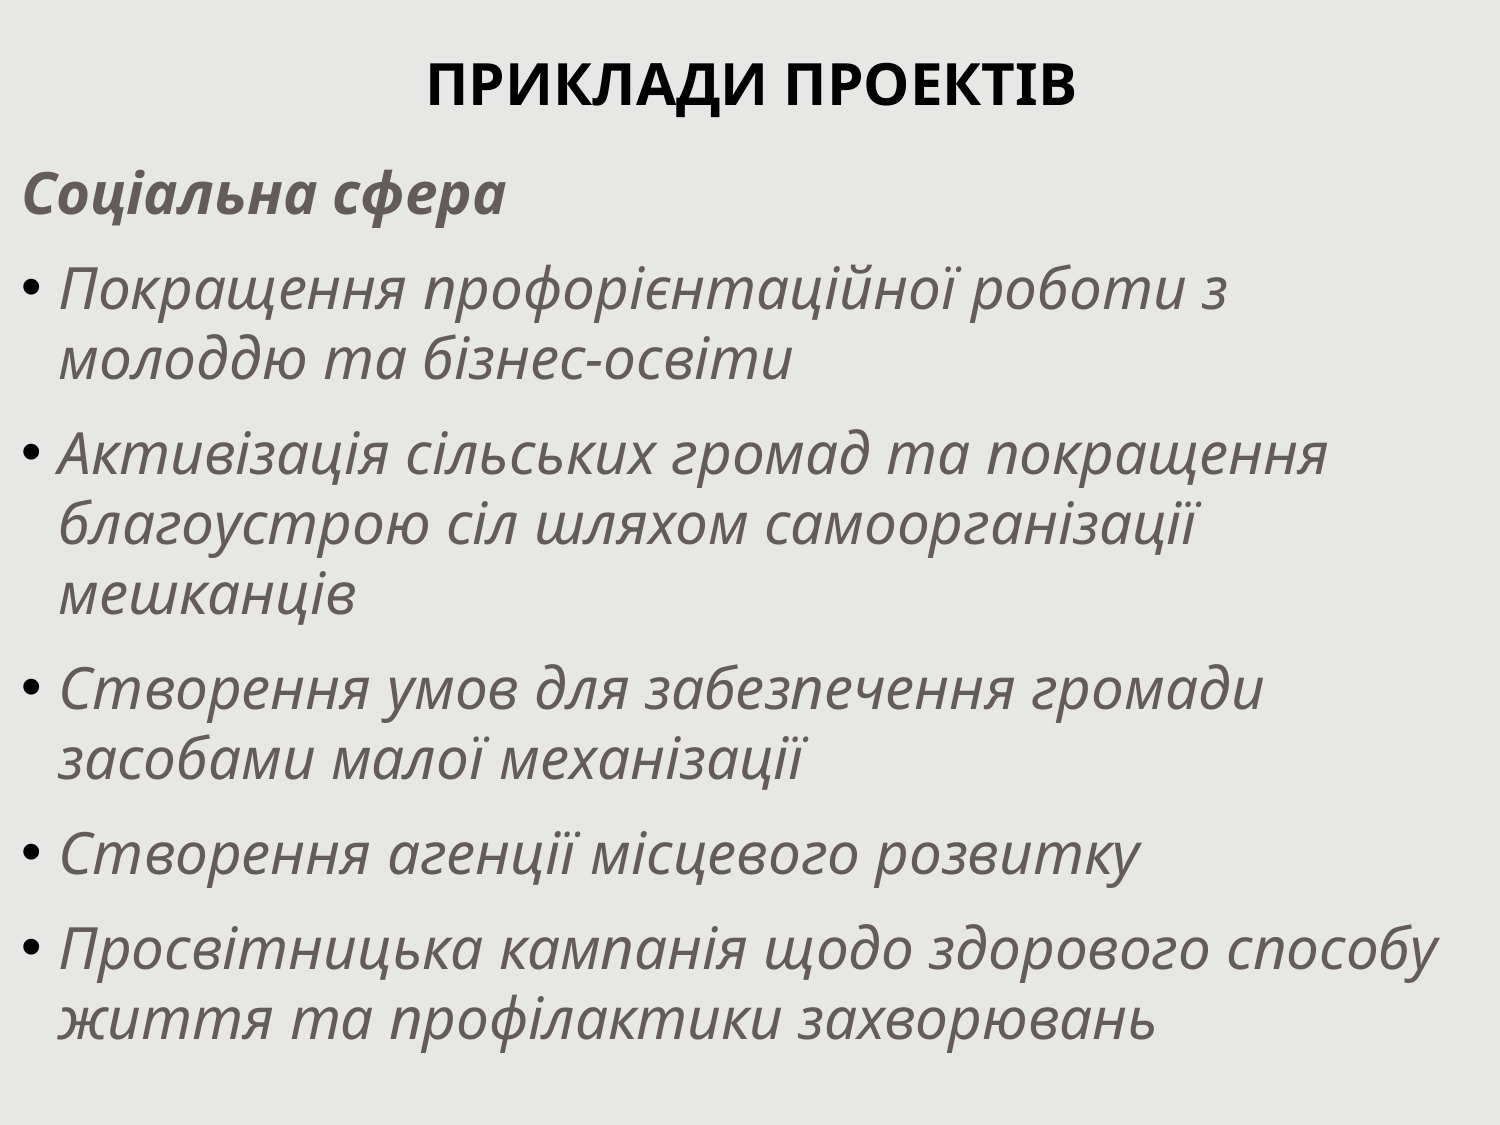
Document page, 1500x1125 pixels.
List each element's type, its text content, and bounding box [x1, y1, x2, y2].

list Соціальна сфера Покращення профорієнтаційної роботи з молоддю та бізнес-освіти Активізація сільських громад та покращення благоустрою сіл шляхом самоорганізації мешканців Створення умов для забезпечення громади засобами малої механізації Створення агенції місцевого розвитку Просвітницька кампанія щодо здорового способу життя та профілактики захворювань [5, 148, 1500, 1066]
text_box ПРИКЛАДИ ПРОЕКТІВ [76, 0, 1427, 164]
